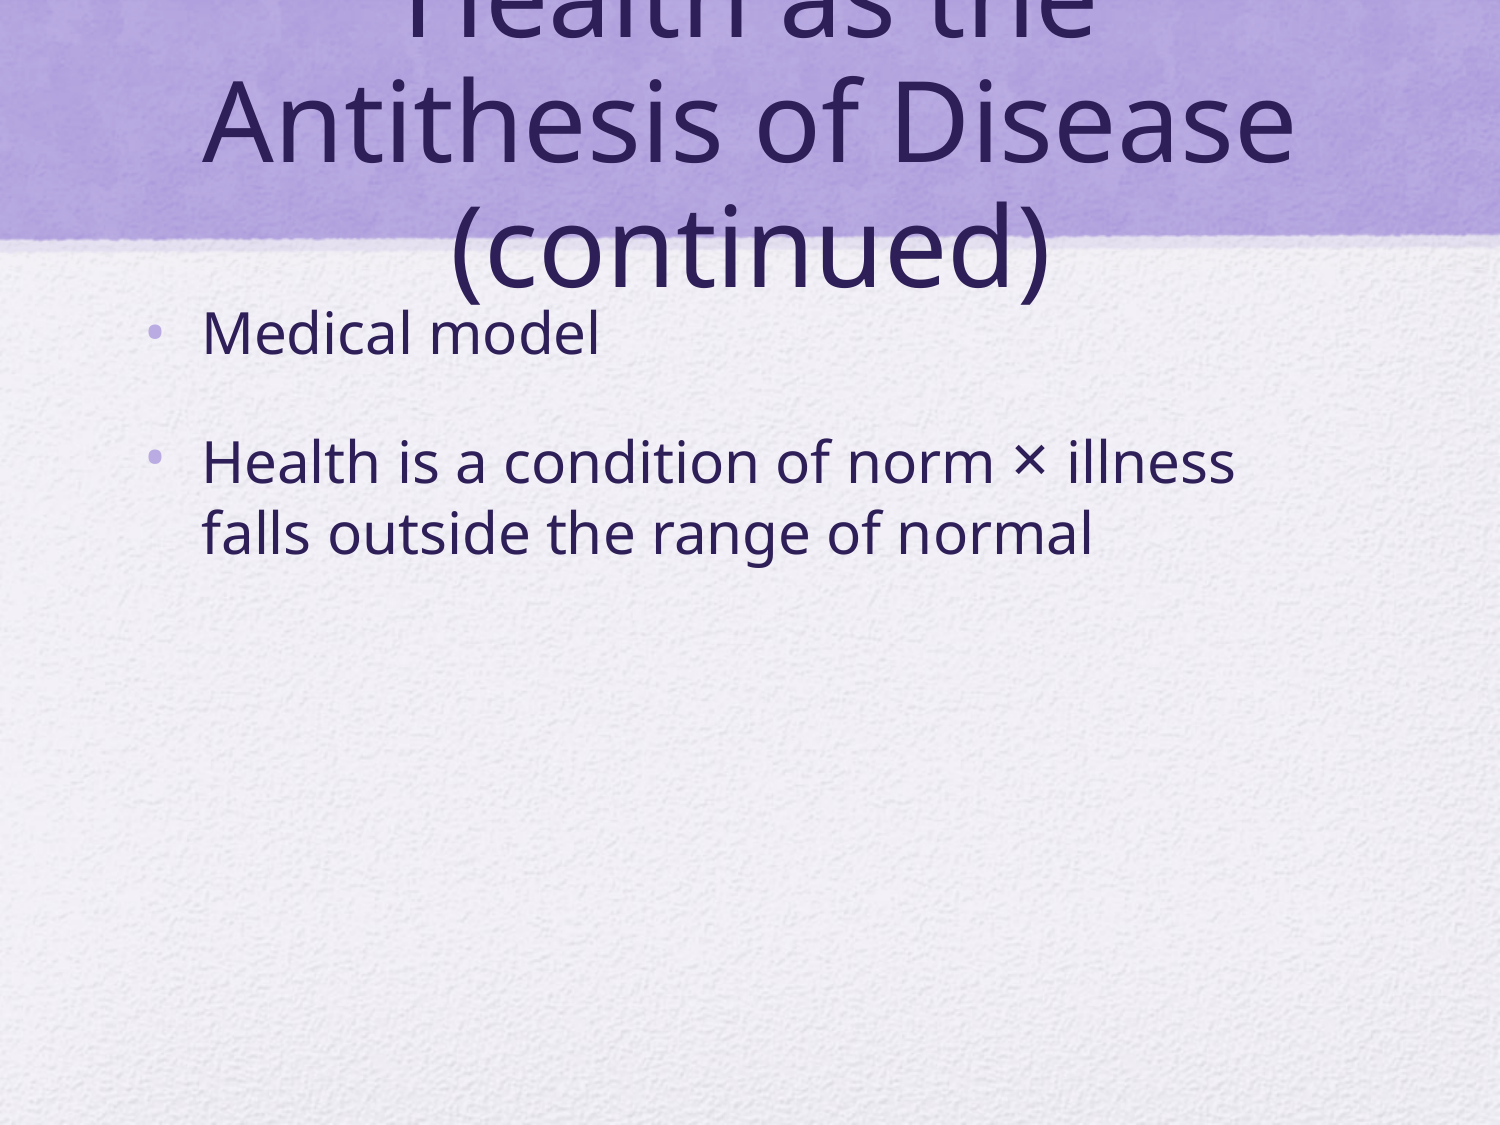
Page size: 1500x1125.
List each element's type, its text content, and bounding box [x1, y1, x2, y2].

list Medical model Health is a condition of norm × illness falls outside the range of normal [129, 288, 1372, 993]
title Health as the Antithesis of Disease (continued) [129, 6, 1372, 239]
picture [0, 225, 1500, 1125]
